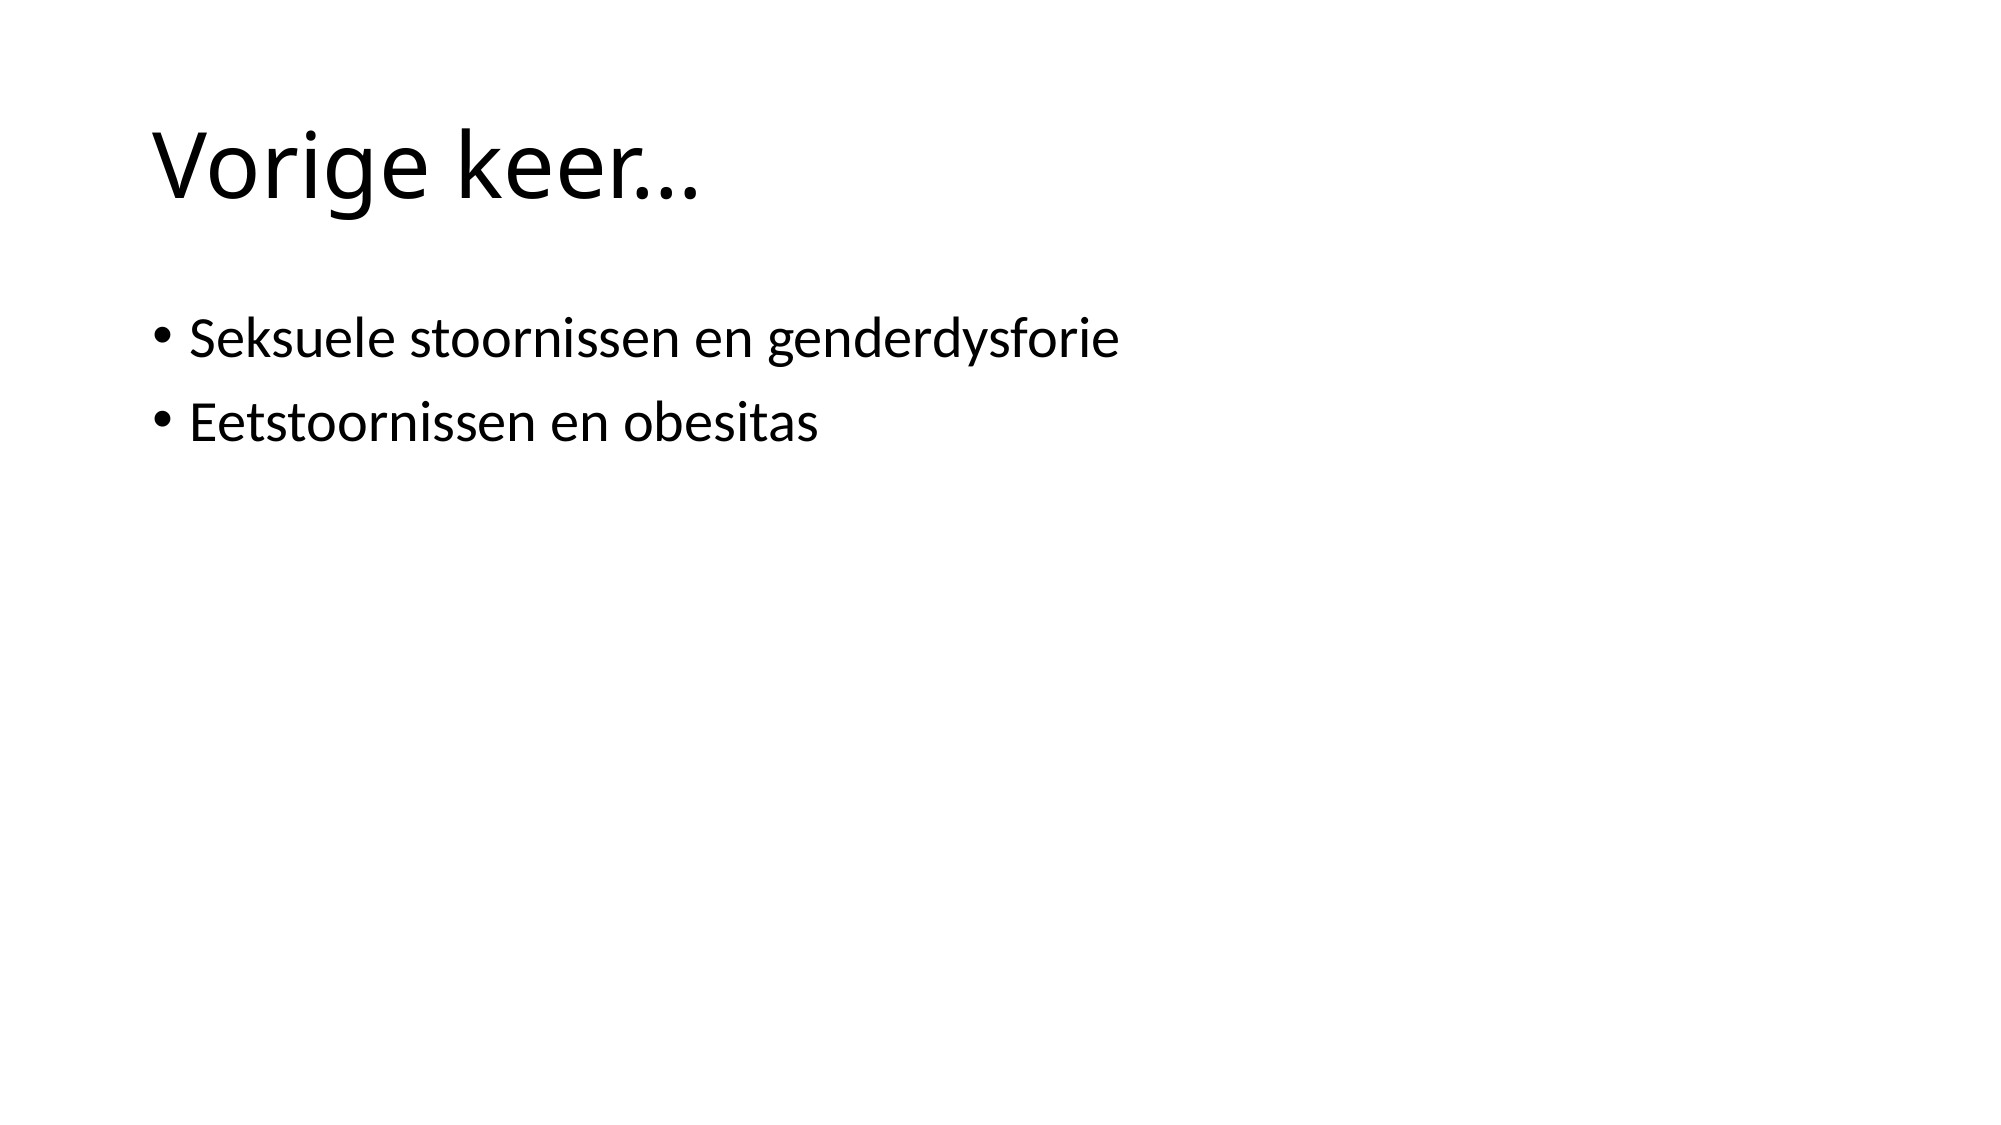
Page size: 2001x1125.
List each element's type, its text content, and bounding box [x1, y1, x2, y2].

title Vorige keer… [137, 59, 1863, 278]
list Seksuele stoornissen en genderdysforie Eetstoornissen en obesitas [137, 299, 1863, 1014]
